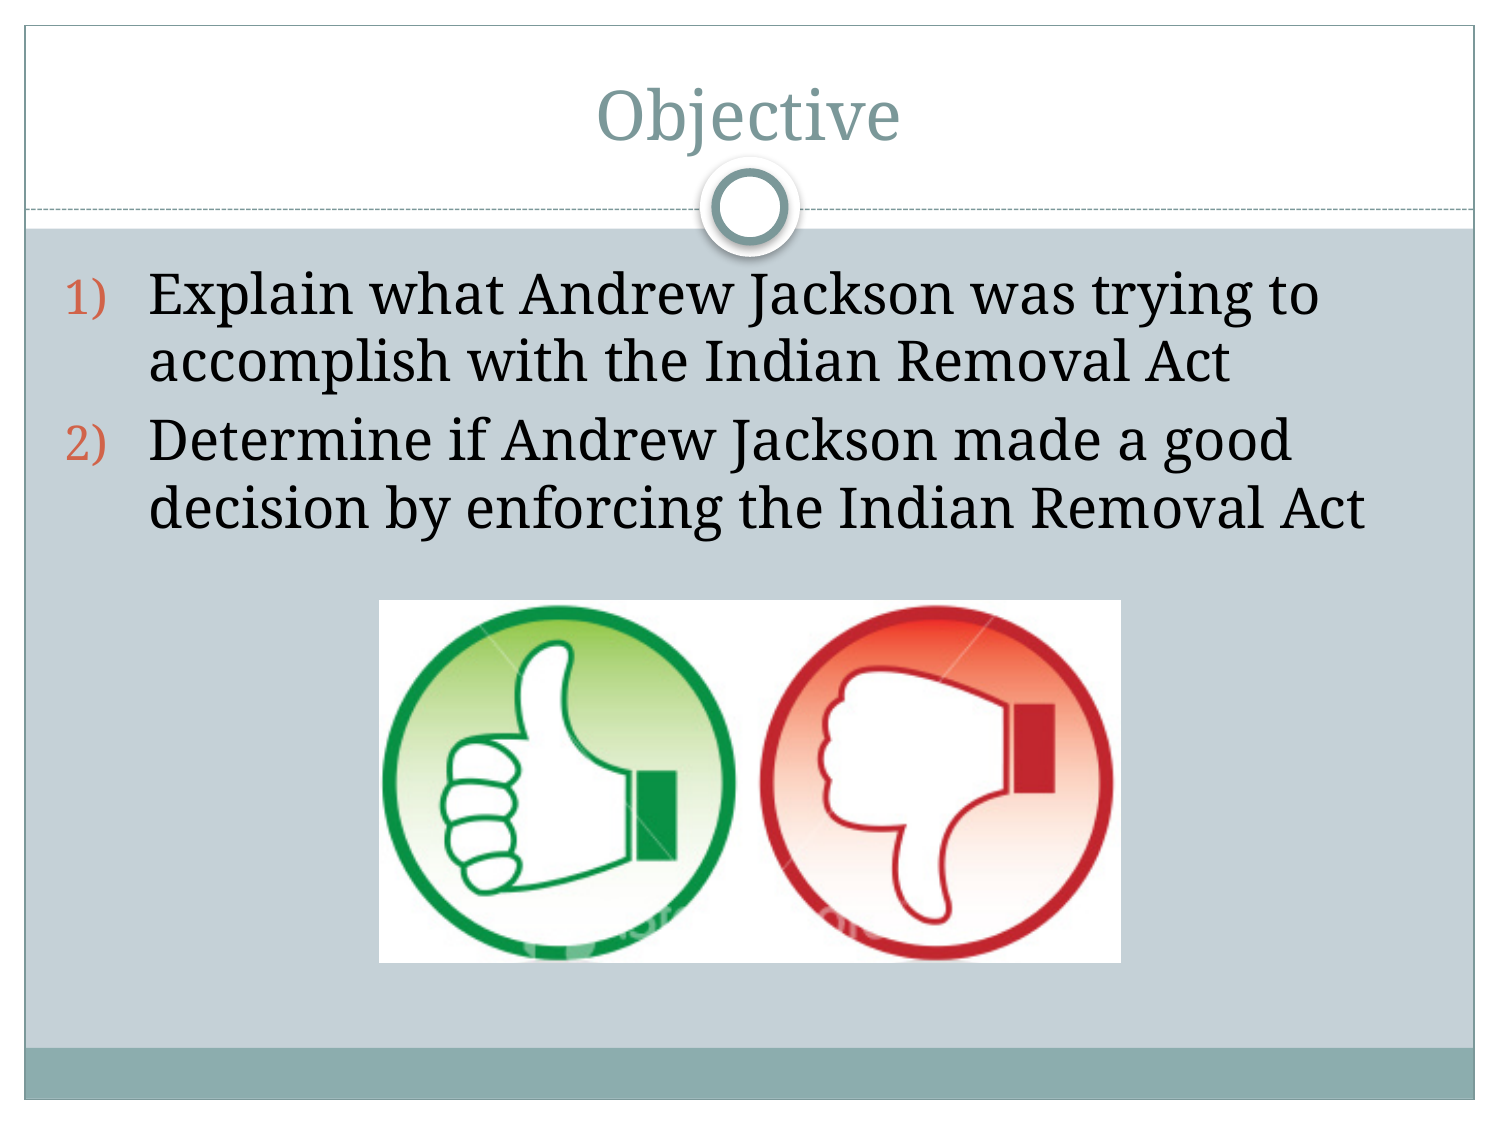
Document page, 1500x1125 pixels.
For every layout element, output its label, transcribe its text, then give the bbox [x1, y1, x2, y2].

title Objective [49, 37, 1450, 163]
picture [378, 599, 1122, 963]
list Explain what Andrew Jackson was trying to accomplish with the Indian Removal Act Determine if Andrew Jackson made a good decision by enforcing the Indian Removal Act [49, 250, 1445, 1001]
